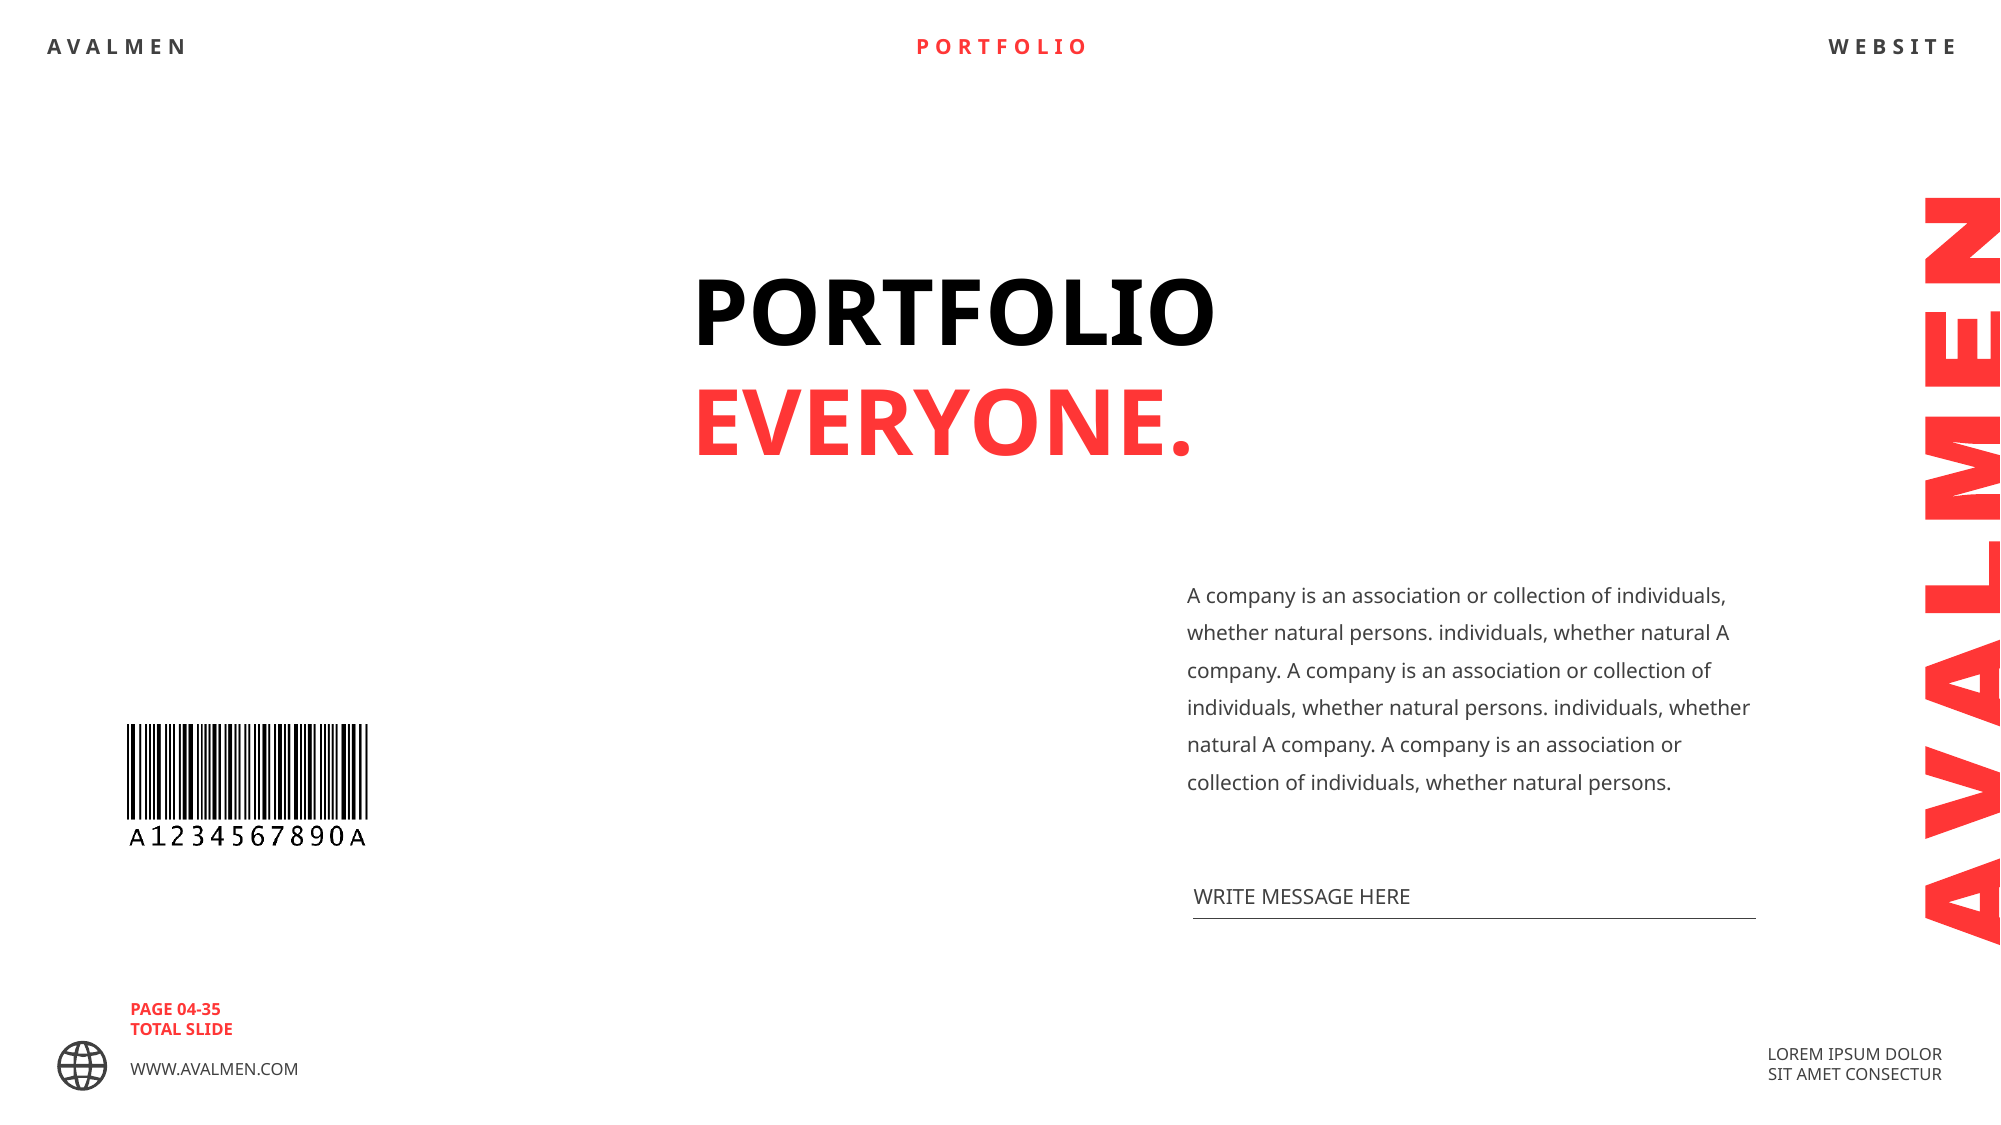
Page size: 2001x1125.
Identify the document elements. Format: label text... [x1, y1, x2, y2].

text_box [1925, 639, 2000, 727]
text_box PORTFOLIO EVERYONE. [832, 246, 1385, 482]
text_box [57, 991, 341, 1101]
text_box [1925, 858, 2000, 946]
text_box WRITE MESSAGE HERE [1178, 875, 1429, 917]
text_box PORTFOLIO [893, 25, 1109, 71]
text_box [1925, 311, 2000, 387]
text_box LOREM IPSUM DOLOR SIT AMET CONSECTUR [1731, 1036, 1958, 1091]
text_box [1925, 746, 2000, 839]
picture [107, 90, 832, 1035]
text_box [1925, 197, 2000, 284]
text_box [1925, 541, 2000, 614]
text_box [1925, 416, 2000, 520]
text_box WEBSITE [1766, 25, 1970, 71]
text_box AVALMEN [32, 25, 236, 71]
text_box A company is an association or collection of individuals, whether natural persons. individuals, whether natural A company. A company is an association or collection of individuals, whether natural persons. individuals, whether natural A company. A company is an association or collection of individuals, whether natural persons. [1172, 562, 1789, 650]
